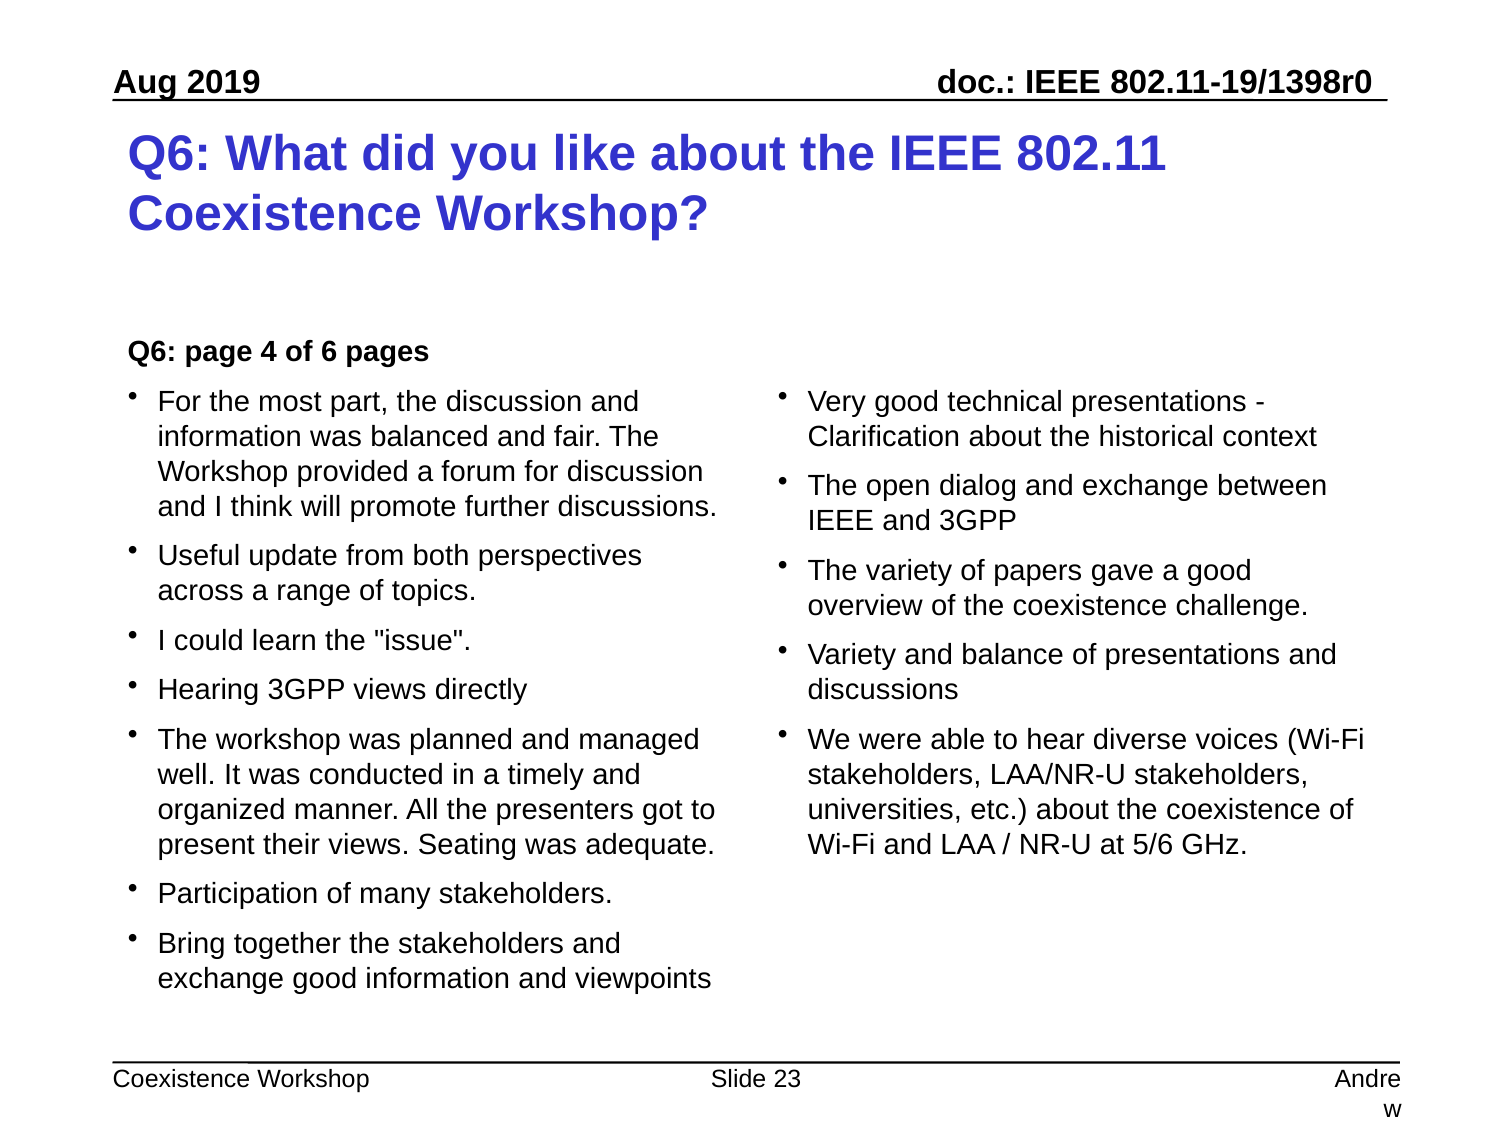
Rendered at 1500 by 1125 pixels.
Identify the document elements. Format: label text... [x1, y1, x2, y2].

list Q6: page 4 of 6 pages For the most part, the discussion and information was balanced and fair. The Workshop provided a forum for discussion and I think will promote further discussions. Useful update from both perspectives across a range of topics. I could learn the "issue". Hearing 3GPP views directly The workshop was planned and managed well. It was conducted in a timely and organized manner. All the presenters got to present their views. Seating was adequate. Participation of many stakeholders. Bring together the stakeholders and exchange good information and viewpoints [112, 324, 738, 1000]
footer Andrew Myles, Cisco [1320, 1061, 1402, 1093]
title Q6: What did you like about the IEEE 802.11 Coexistence Workshop? [112, 112, 1388, 288]
slide_number Slide 23 [709, 1061, 803, 1093]
list Very good technical presentations - Clarification about the historical context The open dialog and exchange between IEEE and 3GPP The variety of papers gave a good overview of the coexistence challenge. Variety and balance of presentations and discussions We were able to hear diverse voices (Wi-Fi stakeholders, LAA/NR-U stakeholders, universities, etc.) about the coexistence of Wi-Fi and LAA / NR-U at 5/6 GHz. [762, 324, 1388, 1000]
